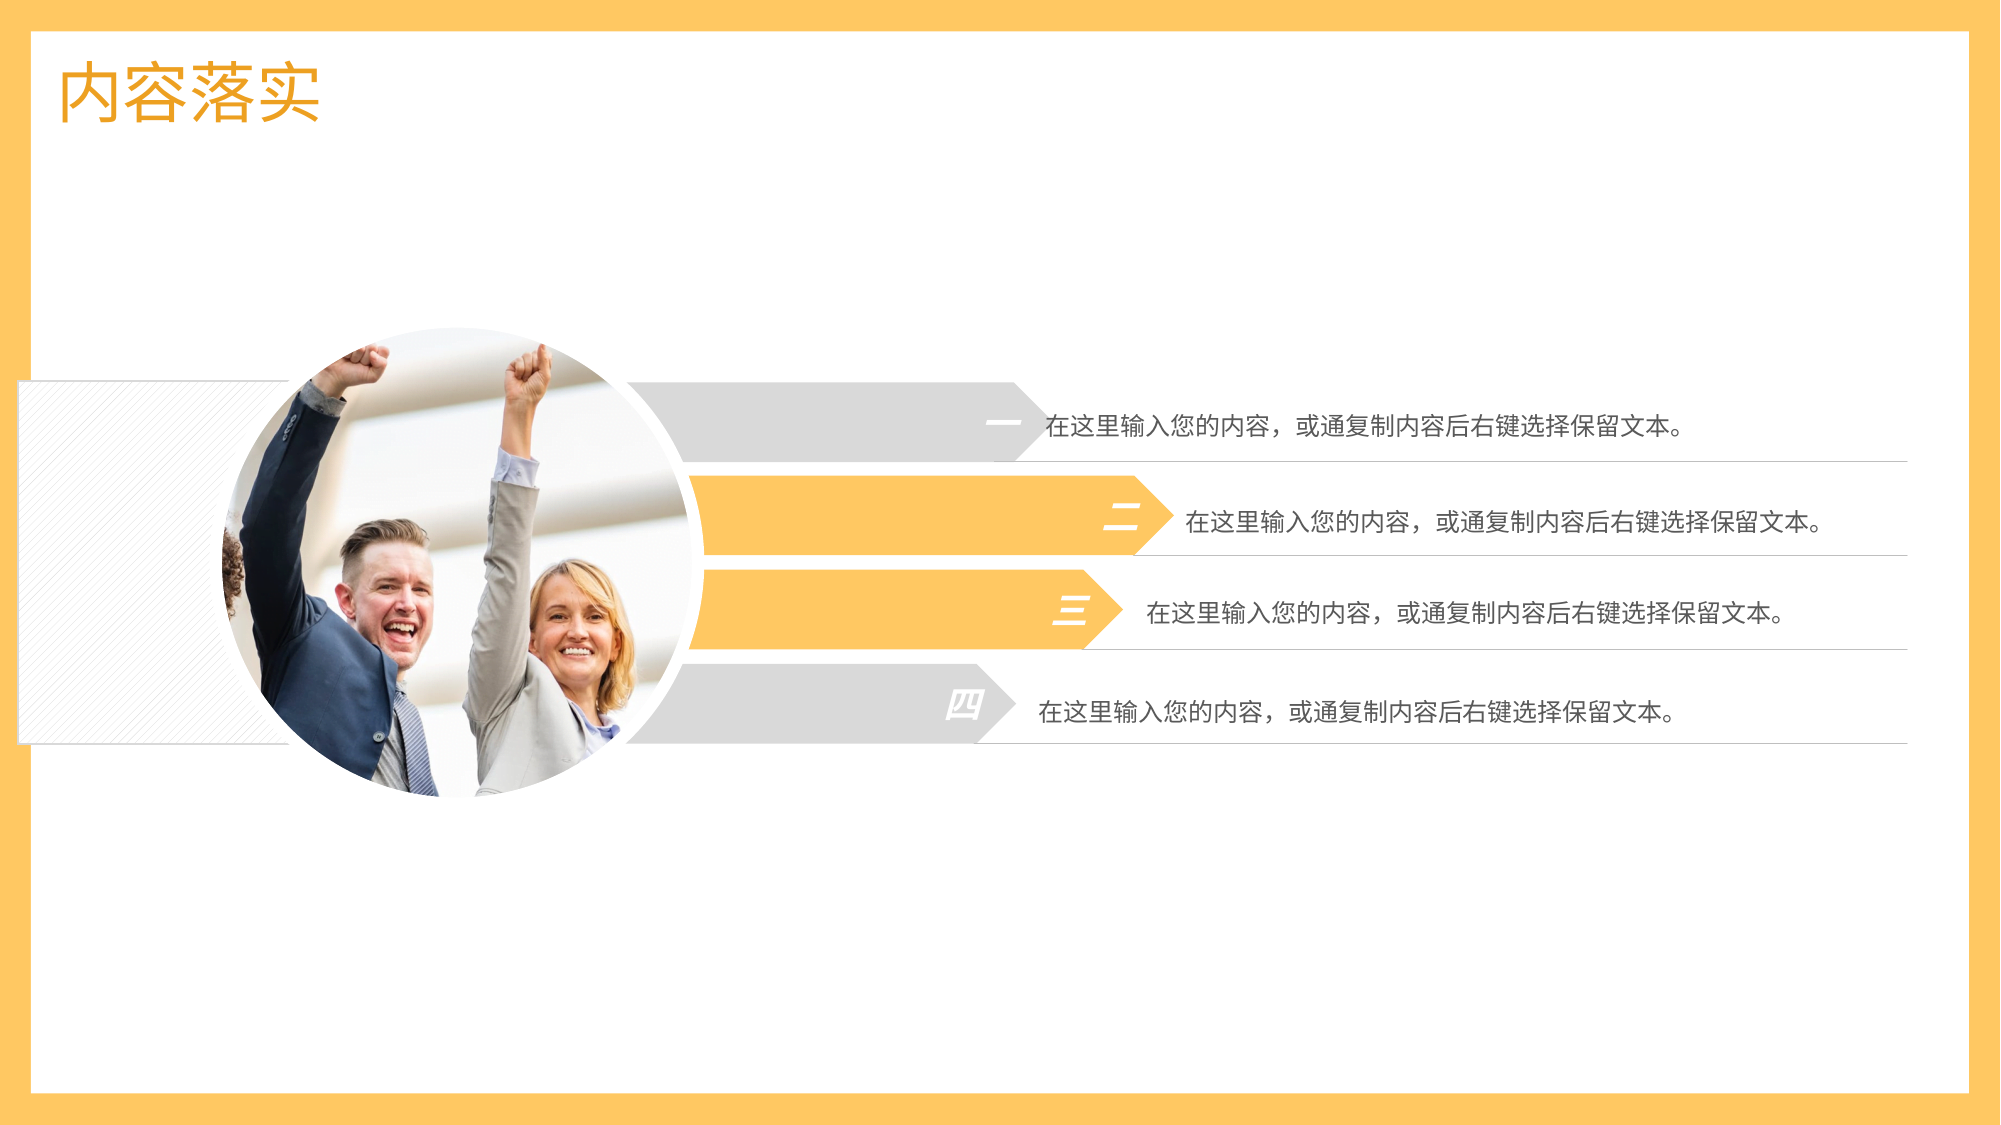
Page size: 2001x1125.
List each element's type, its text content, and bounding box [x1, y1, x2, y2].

text_box 在这里输入您的内容，或通复制内容后右键选择保留文本。 [1034, 396, 1781, 447]
text_box 在这里输入您的内容，或通复制内容后右键选择保留文本。 [1174, 491, 1920, 542]
text_box 在这里输入您的内容，或通复制内容后右键选择保留文本。 [1027, 681, 1773, 732]
text_box [17, 381, 295, 744]
text_box 一 [619, 381, 1034, 464]
text_box 二 [683, 474, 1174, 557]
text_box 四 [618, 662, 1018, 745]
text_box 三 [683, 568, 1125, 651]
text_box 在这里输入您的内容，或通复制内容后右键选择保留文本。 [1135, 583, 1882, 634]
text_box 内容落实 [41, 43, 425, 138]
text_box [214, 320, 700, 805]
